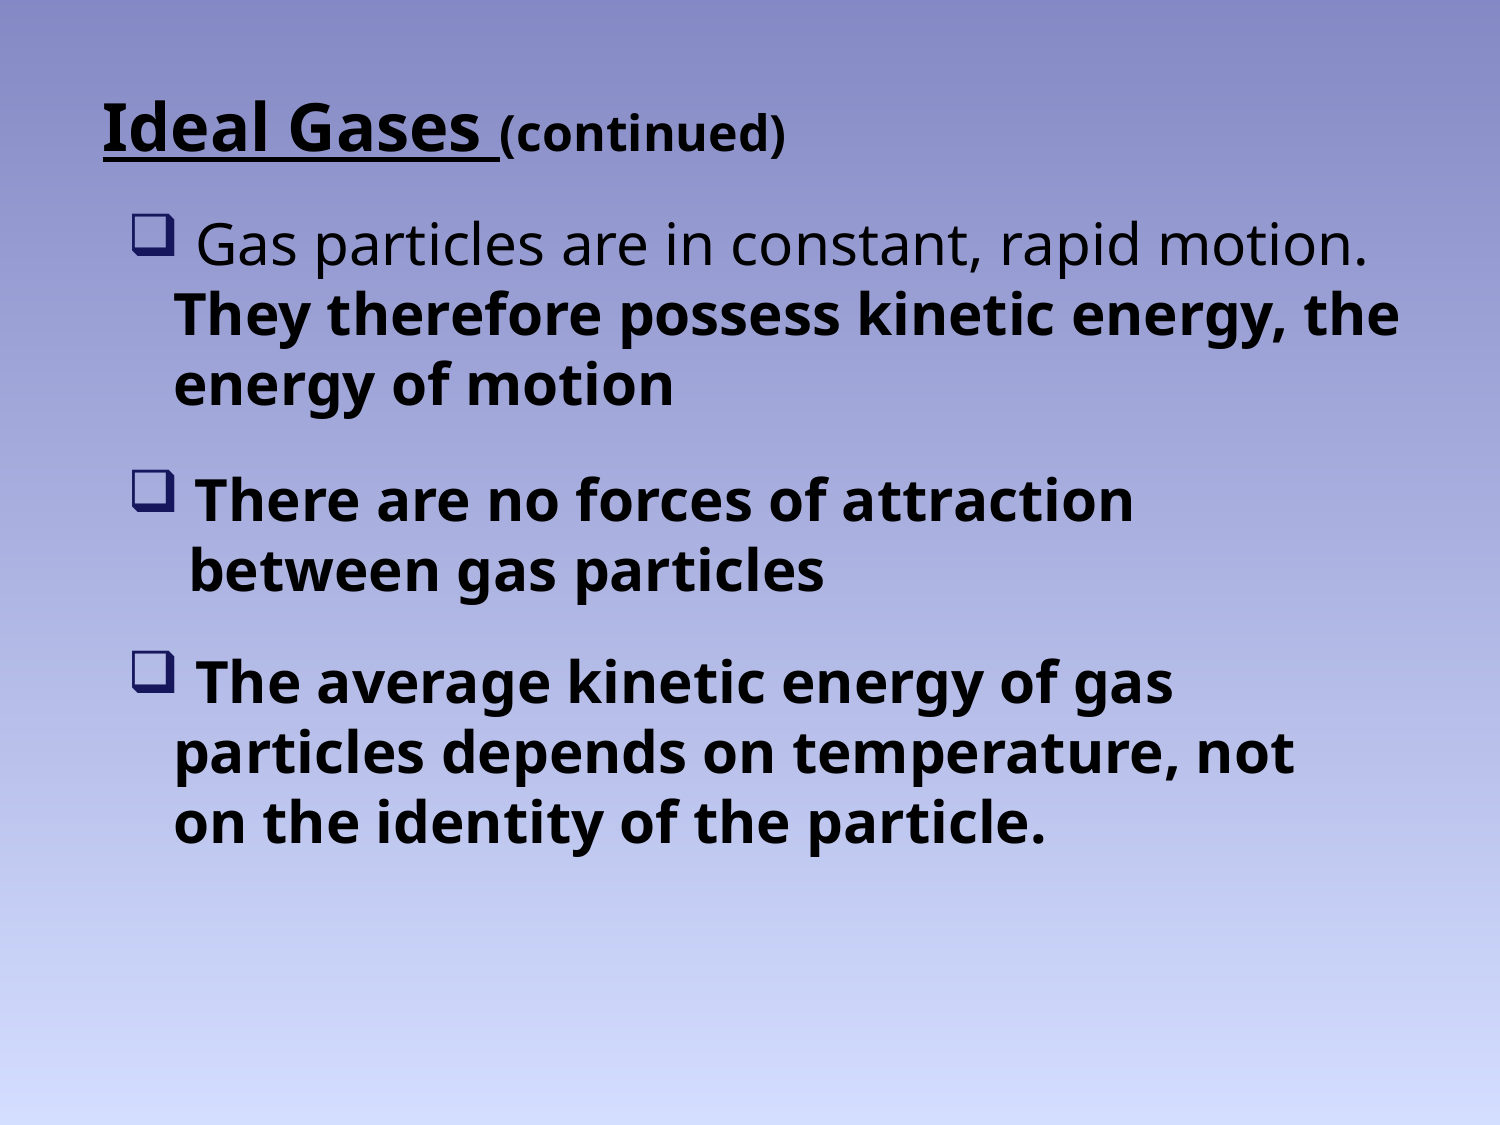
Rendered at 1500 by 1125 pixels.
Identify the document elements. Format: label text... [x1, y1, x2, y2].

text_box There are no forces of attraction between gas particles [112, 455, 1400, 611]
text_box Gas particles are in constant, rapid motion. They therefore possess kinetic energy, the energy of motion [112, 200, 1488, 425]
title Ideal Gases (continued) [87, 62, 826, 188]
text_box The average kinetic energy of gas particles depends on temperature, not on the identity of the particle. [112, 637, 1363, 863]
